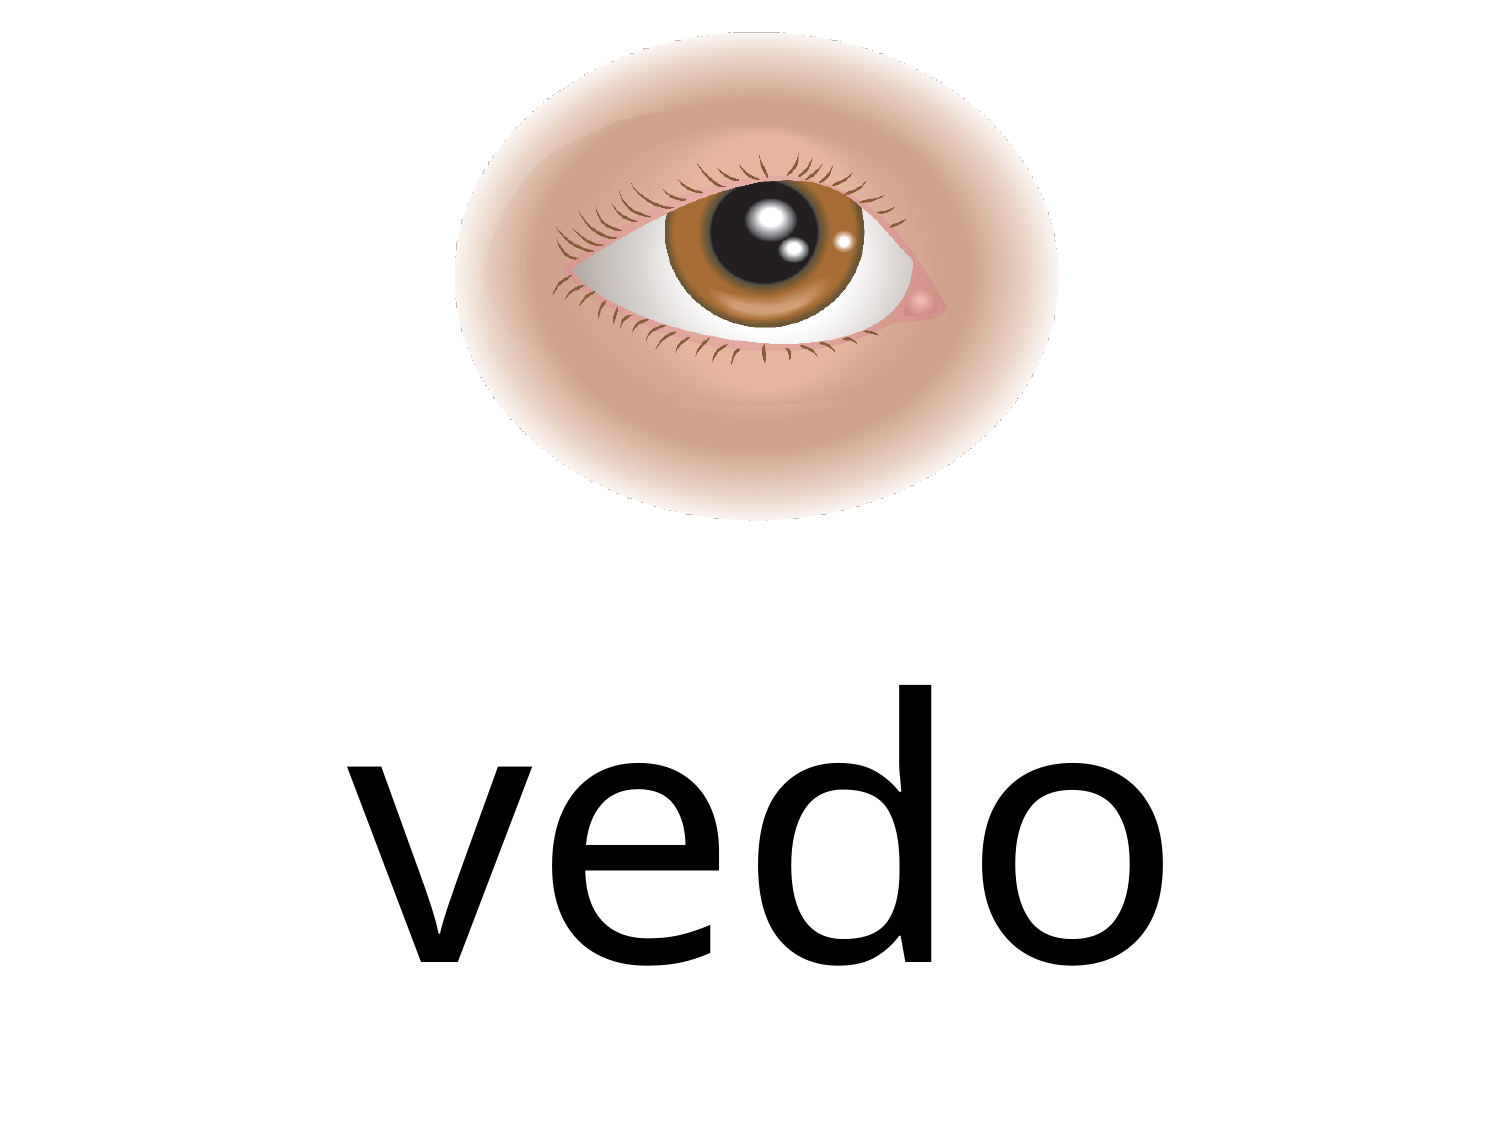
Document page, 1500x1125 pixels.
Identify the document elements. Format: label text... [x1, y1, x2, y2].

picture [403, 0, 1097, 548]
text_box vedo [143, 590, 1388, 1044]
